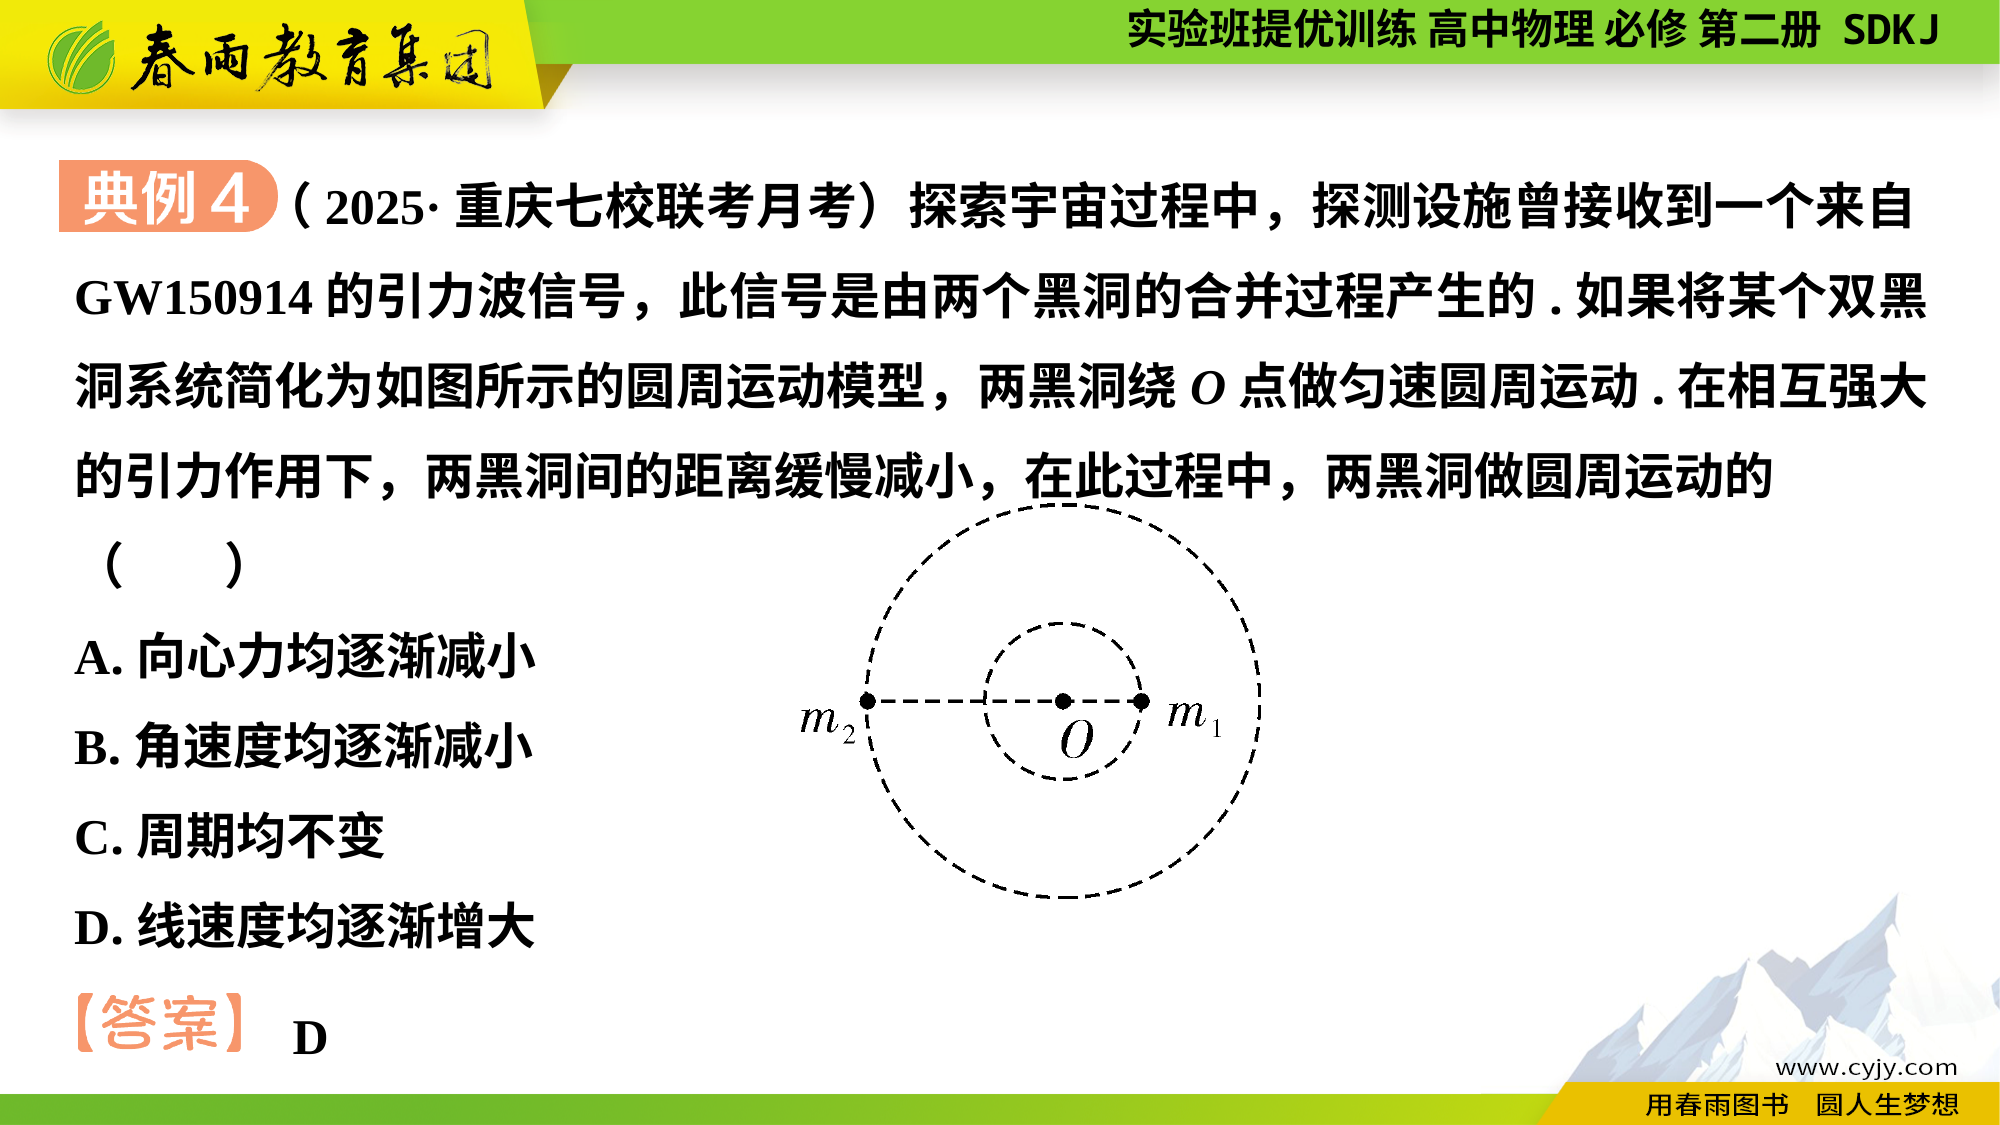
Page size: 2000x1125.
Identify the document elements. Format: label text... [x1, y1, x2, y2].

text_box D [277, 967, 344, 1072]
list （2025·重庆七校联考月考）探索宇宙过程中，探测设施曾接收到一个来自GW150914的引力波信号，此信号是由两个黑洞的合并过程产生的.如果将某个双黑洞系统简化为如图所示的圆周运动模型，两黑洞绕O点做匀速圆周运动.在相互强大的引力作用下，两黑洞间的距离缓慢减小，在此过程中，两黑洞做圆周运动的 （ ） A.向心力均逐渐减小 B.角速度均逐渐减小 C.周期均不变 D.线速度均逐渐增大 [59, 137, 1944, 971]
picture [0, 0, 2000, 1125]
